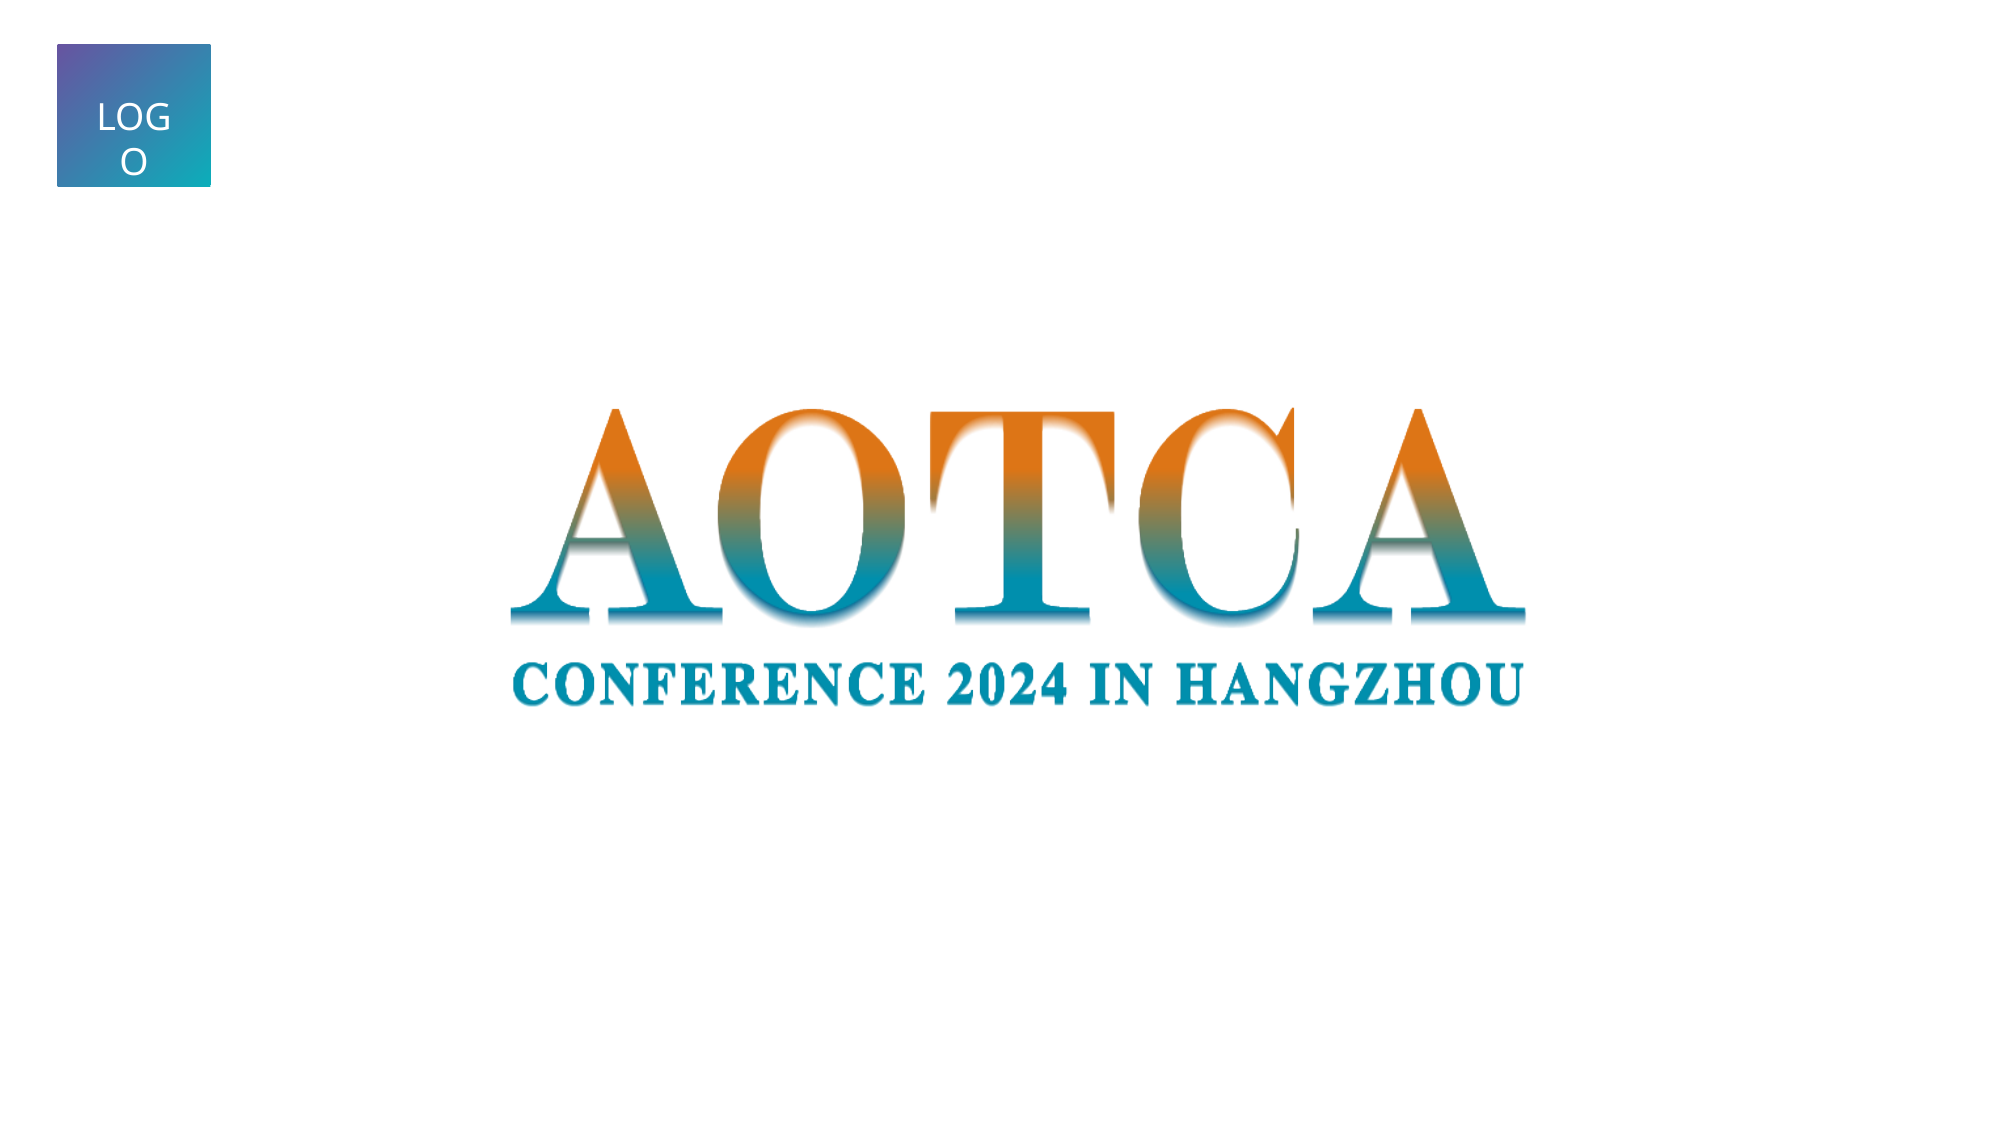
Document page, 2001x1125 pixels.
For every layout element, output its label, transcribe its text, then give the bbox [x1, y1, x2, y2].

picture [335, 296, 1665, 829]
text_box LOGO [73, 85, 195, 191]
text_box [57, 44, 211, 187]
